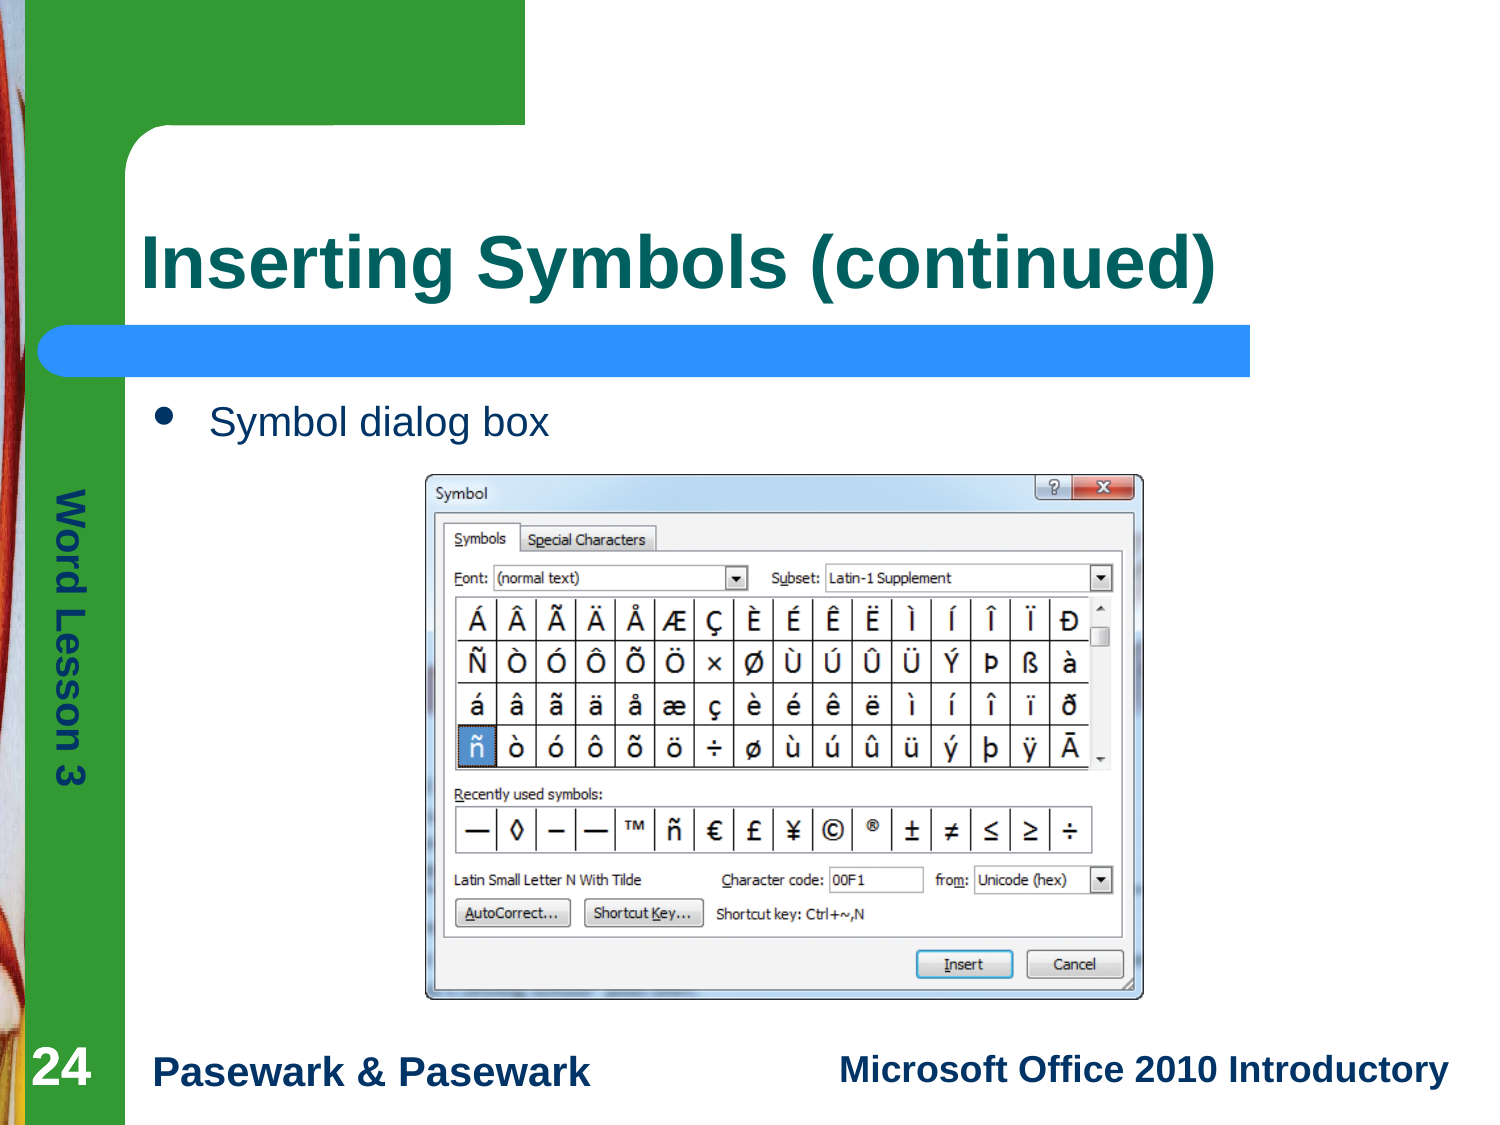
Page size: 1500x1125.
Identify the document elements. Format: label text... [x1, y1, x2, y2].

title Inserting Symbols (continued) [124, 124, 1500, 313]
text_box Symbol dialog box [137, 387, 1400, 488]
picture [424, 474, 1144, 1001]
text_box 24 [13, 1023, 111, 1105]
picture [0, 0, 25, 1125]
